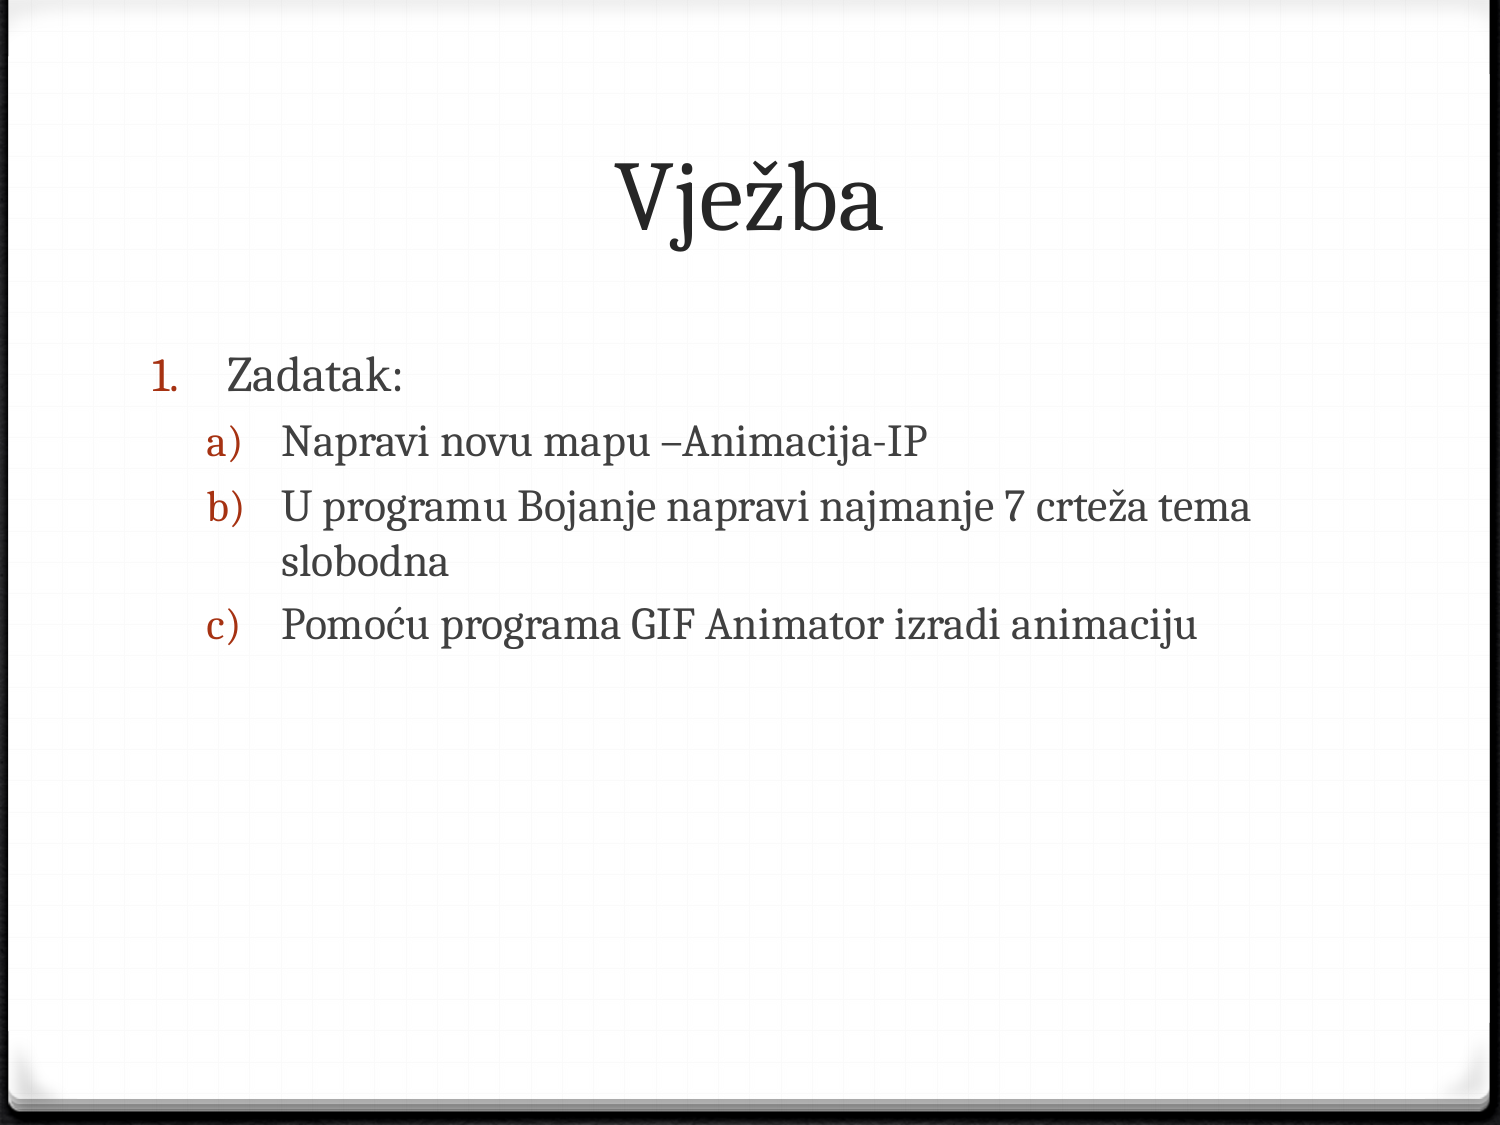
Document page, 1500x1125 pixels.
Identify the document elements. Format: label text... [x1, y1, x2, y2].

list Zadatak: Napravi novu mapu –Animacija-IP U programu Bojanje napravi najmanje 7 crteža tema slobodna Pomoću programa GIF Animator izradi animaciju [137, 334, 1363, 983]
title Vježba [90, 71, 1410, 309]
picture [0, 0, 1500, 1125]
